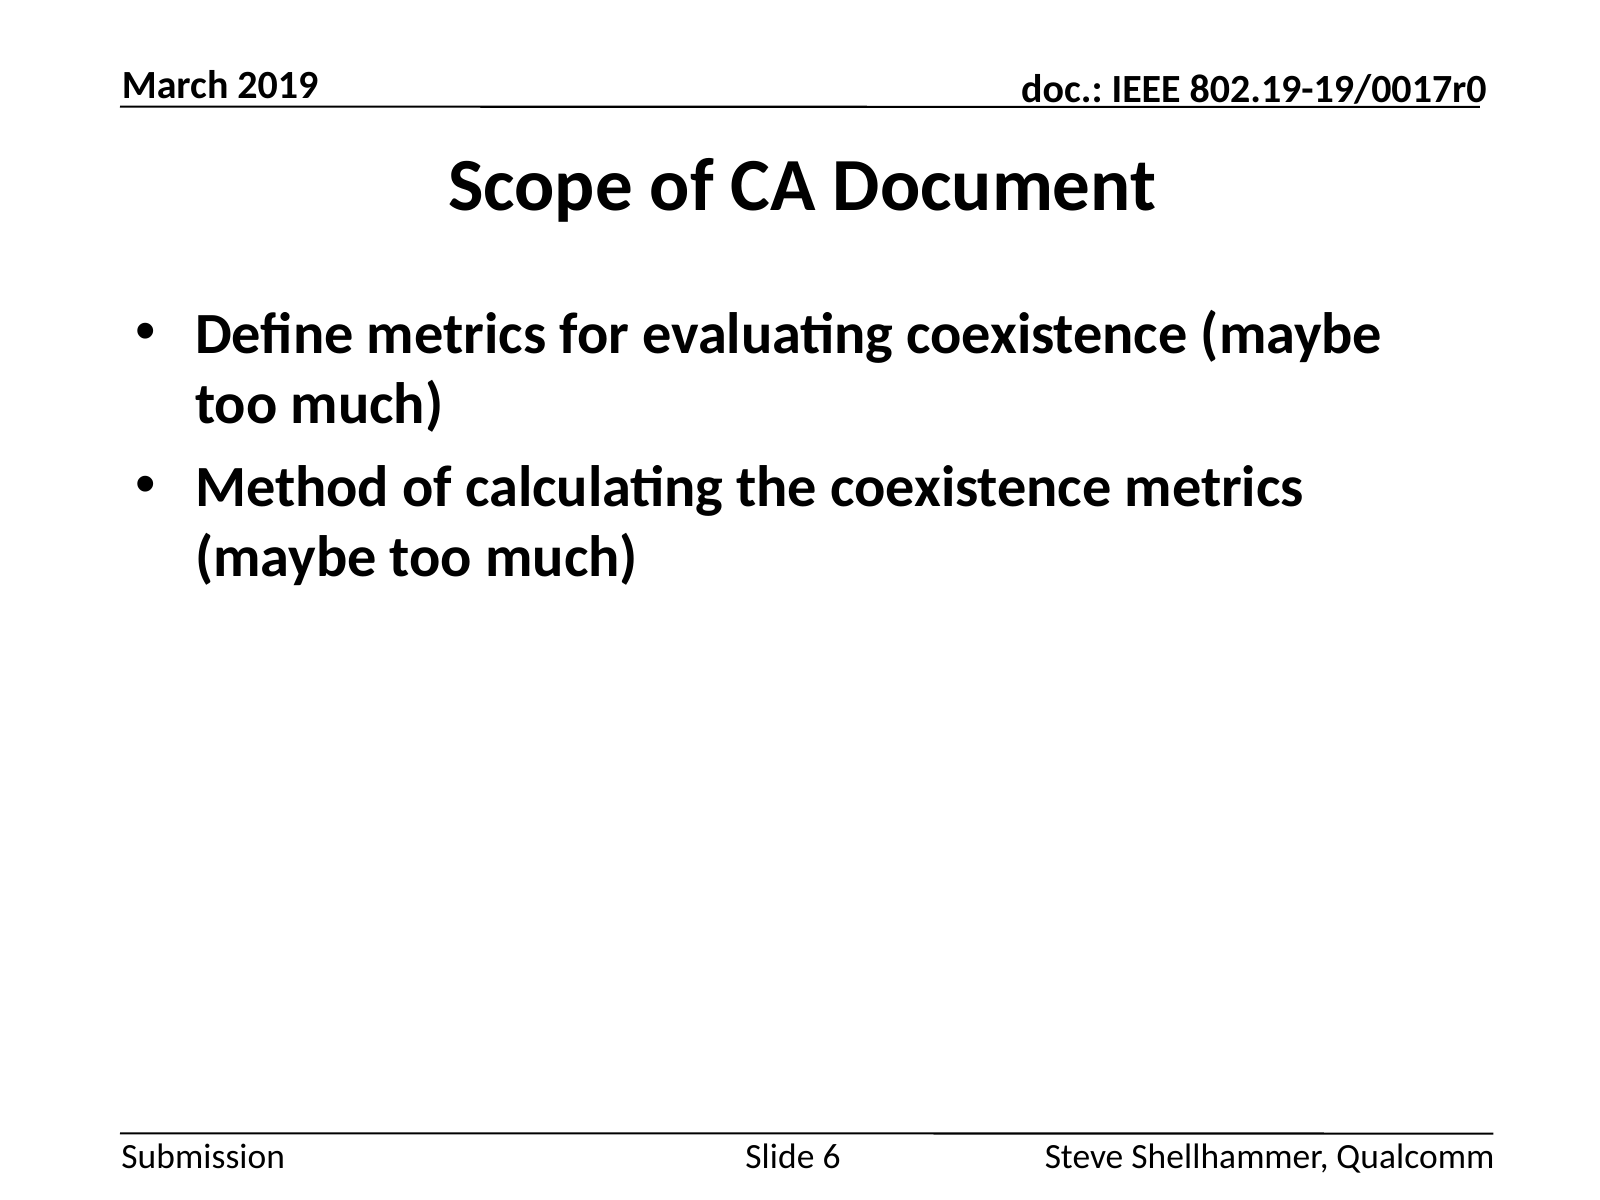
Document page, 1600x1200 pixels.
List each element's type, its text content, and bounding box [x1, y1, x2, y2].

title Scope of CA Document [122, 111, 1483, 251]
list Define metrics for evaluating coexistence (maybe too much) Method of calculating the coexistence metrics (maybe too much) [119, 287, 1480, 1067]
slide_number Slide 6 [733, 1132, 854, 1197]
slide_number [121, 58, 451, 107]
footer Steve Shellhammer, Qualcomm [937, 1132, 1495, 1174]
